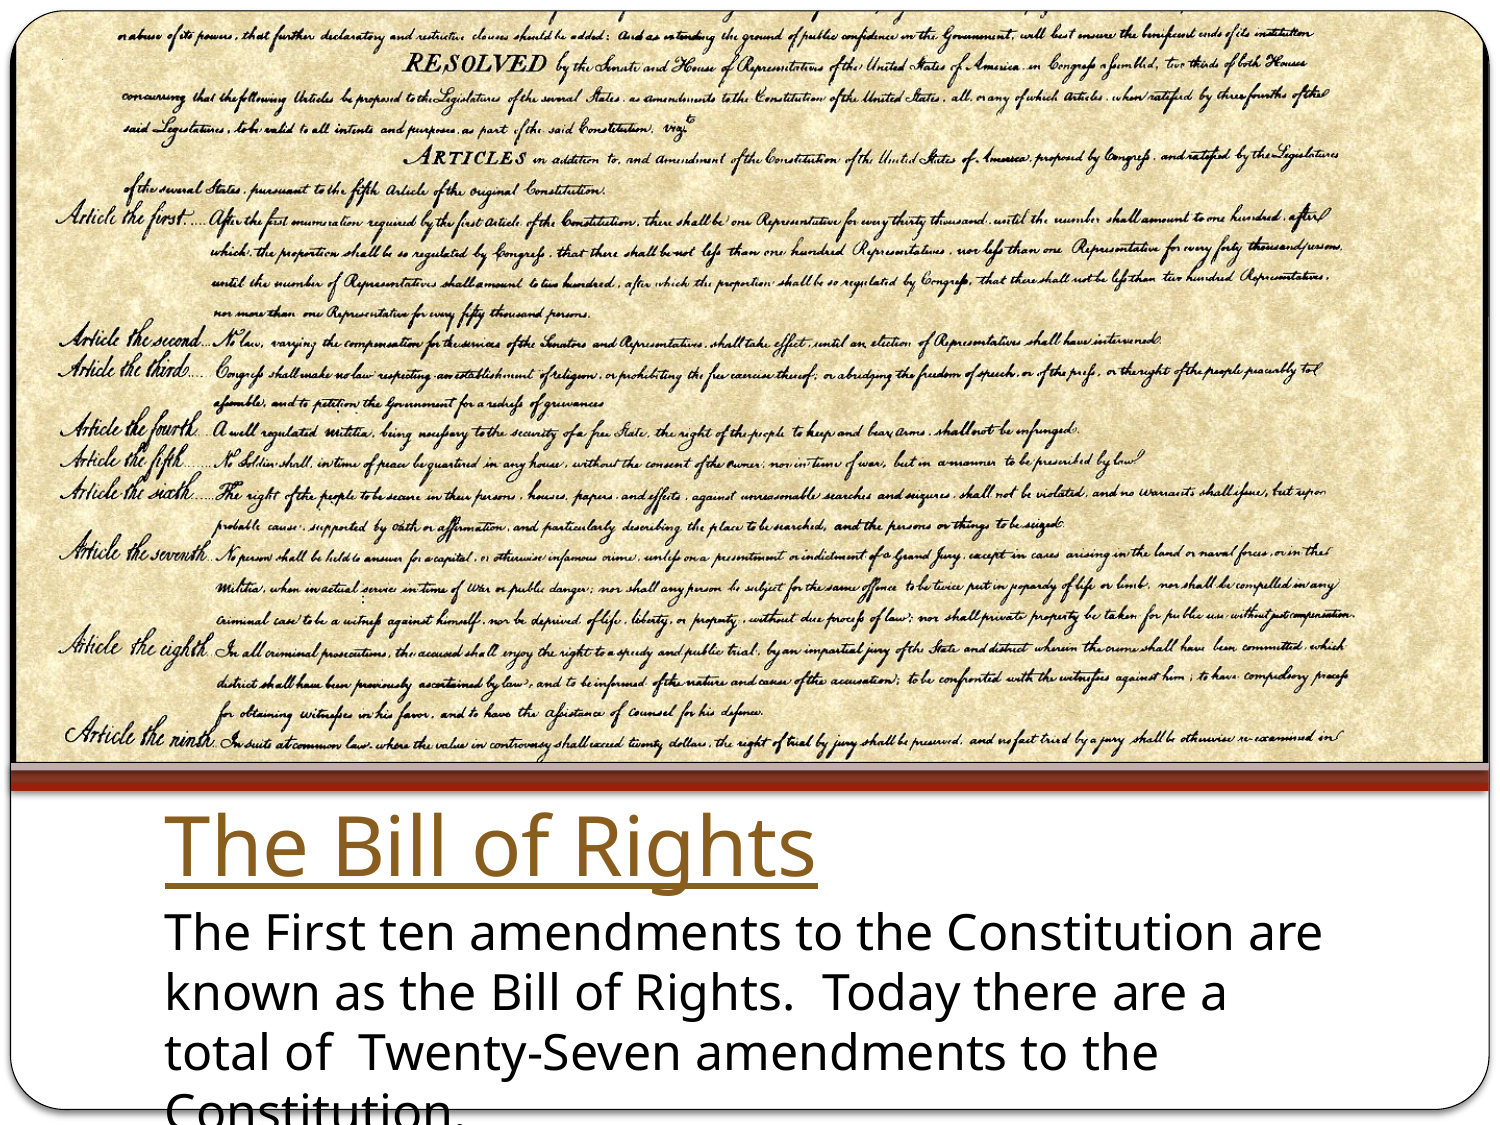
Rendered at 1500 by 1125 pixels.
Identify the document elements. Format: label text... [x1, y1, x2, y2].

title The Bill of Rights [150, 803, 1350, 890]
picture [10, 10, 1489, 763]
list The First ten amendments to the Constitution are known as the Bill of Rights. Today there are a total of Twenty-Seven amendments to the Constitution. [150, 893, 1350, 1006]
